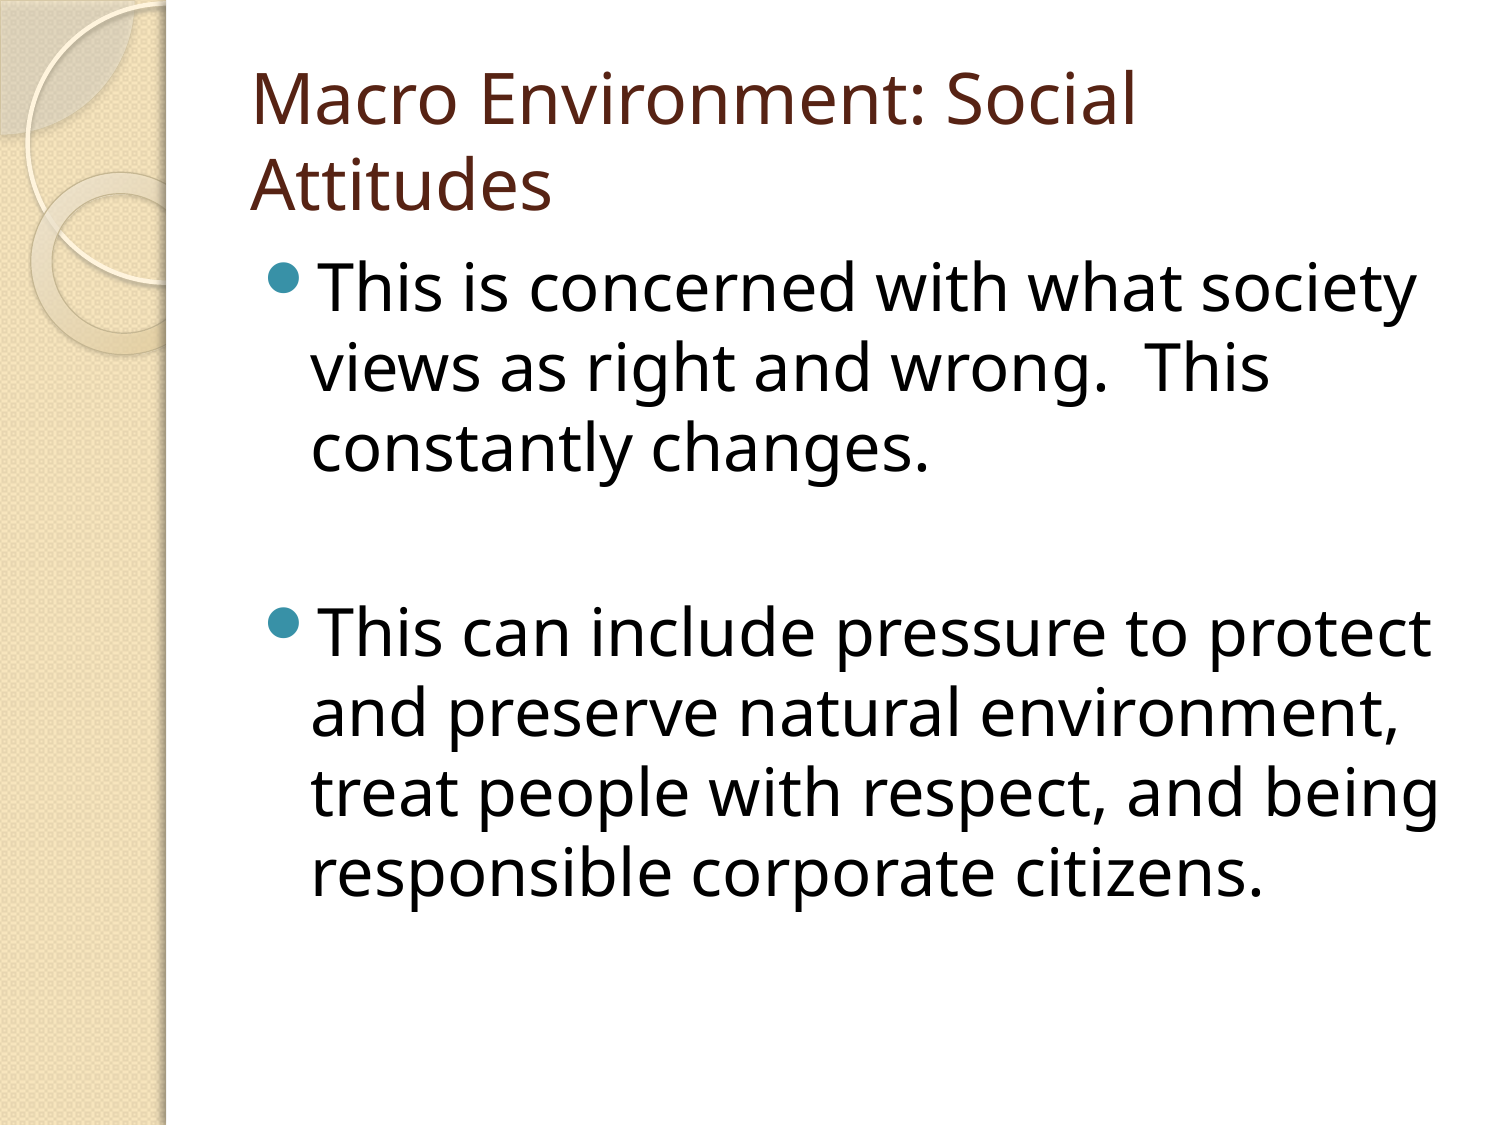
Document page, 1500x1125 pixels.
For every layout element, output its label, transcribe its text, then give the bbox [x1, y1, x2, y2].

list This is concerned with what society views as right and wrong. This constantly changes. This can include pressure to protect and preserve natural environment, treat people with respect, and being responsible corporate citizens. [235, 237, 1466, 1025]
title Macro Environment: Social Attitudes [235, 45, 1466, 233]
